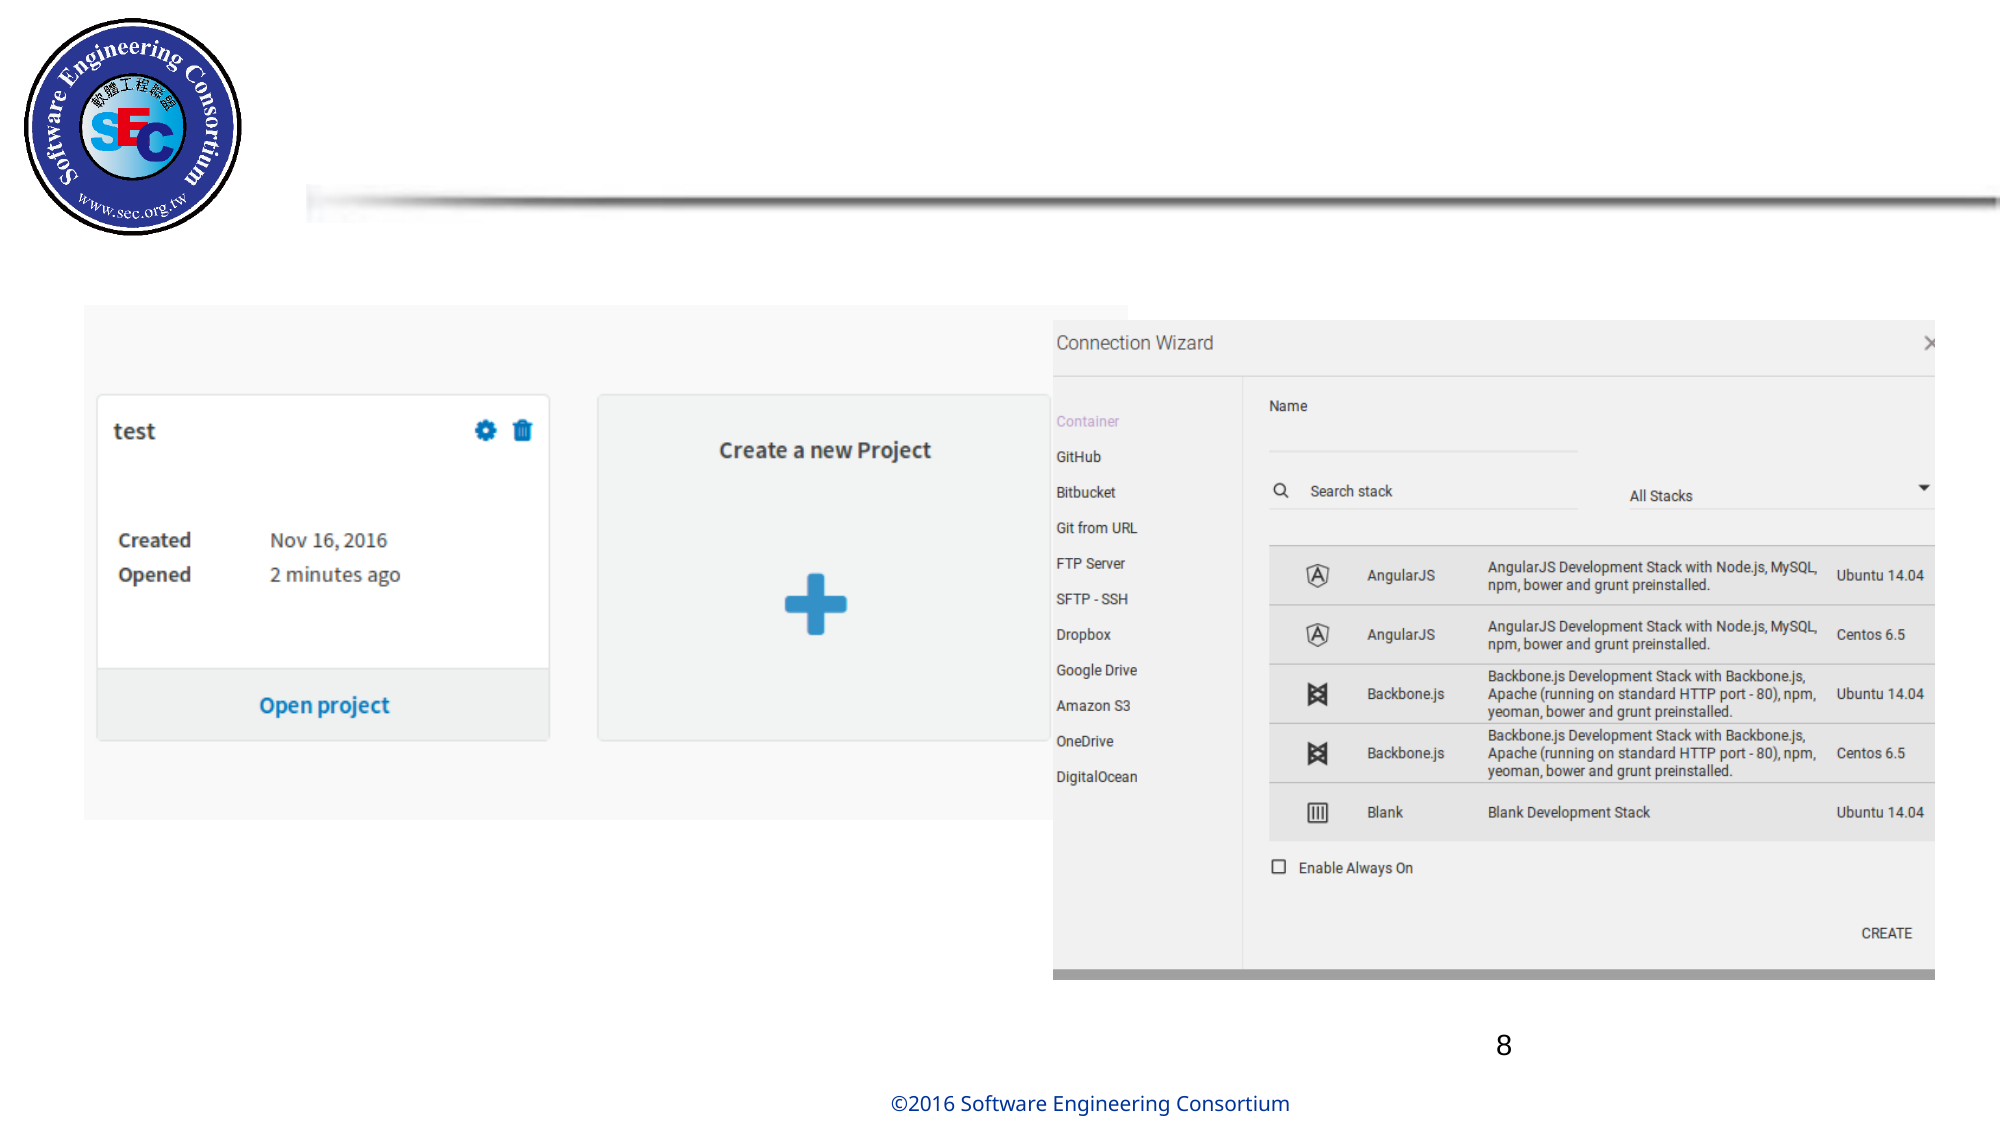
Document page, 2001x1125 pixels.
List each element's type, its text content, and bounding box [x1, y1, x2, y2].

slide_number ‹#› [1481, 1019, 1898, 1094]
picture [0, 0, 265, 259]
picture [84, 305, 1936, 980]
picture [306, 184, 2000, 223]
